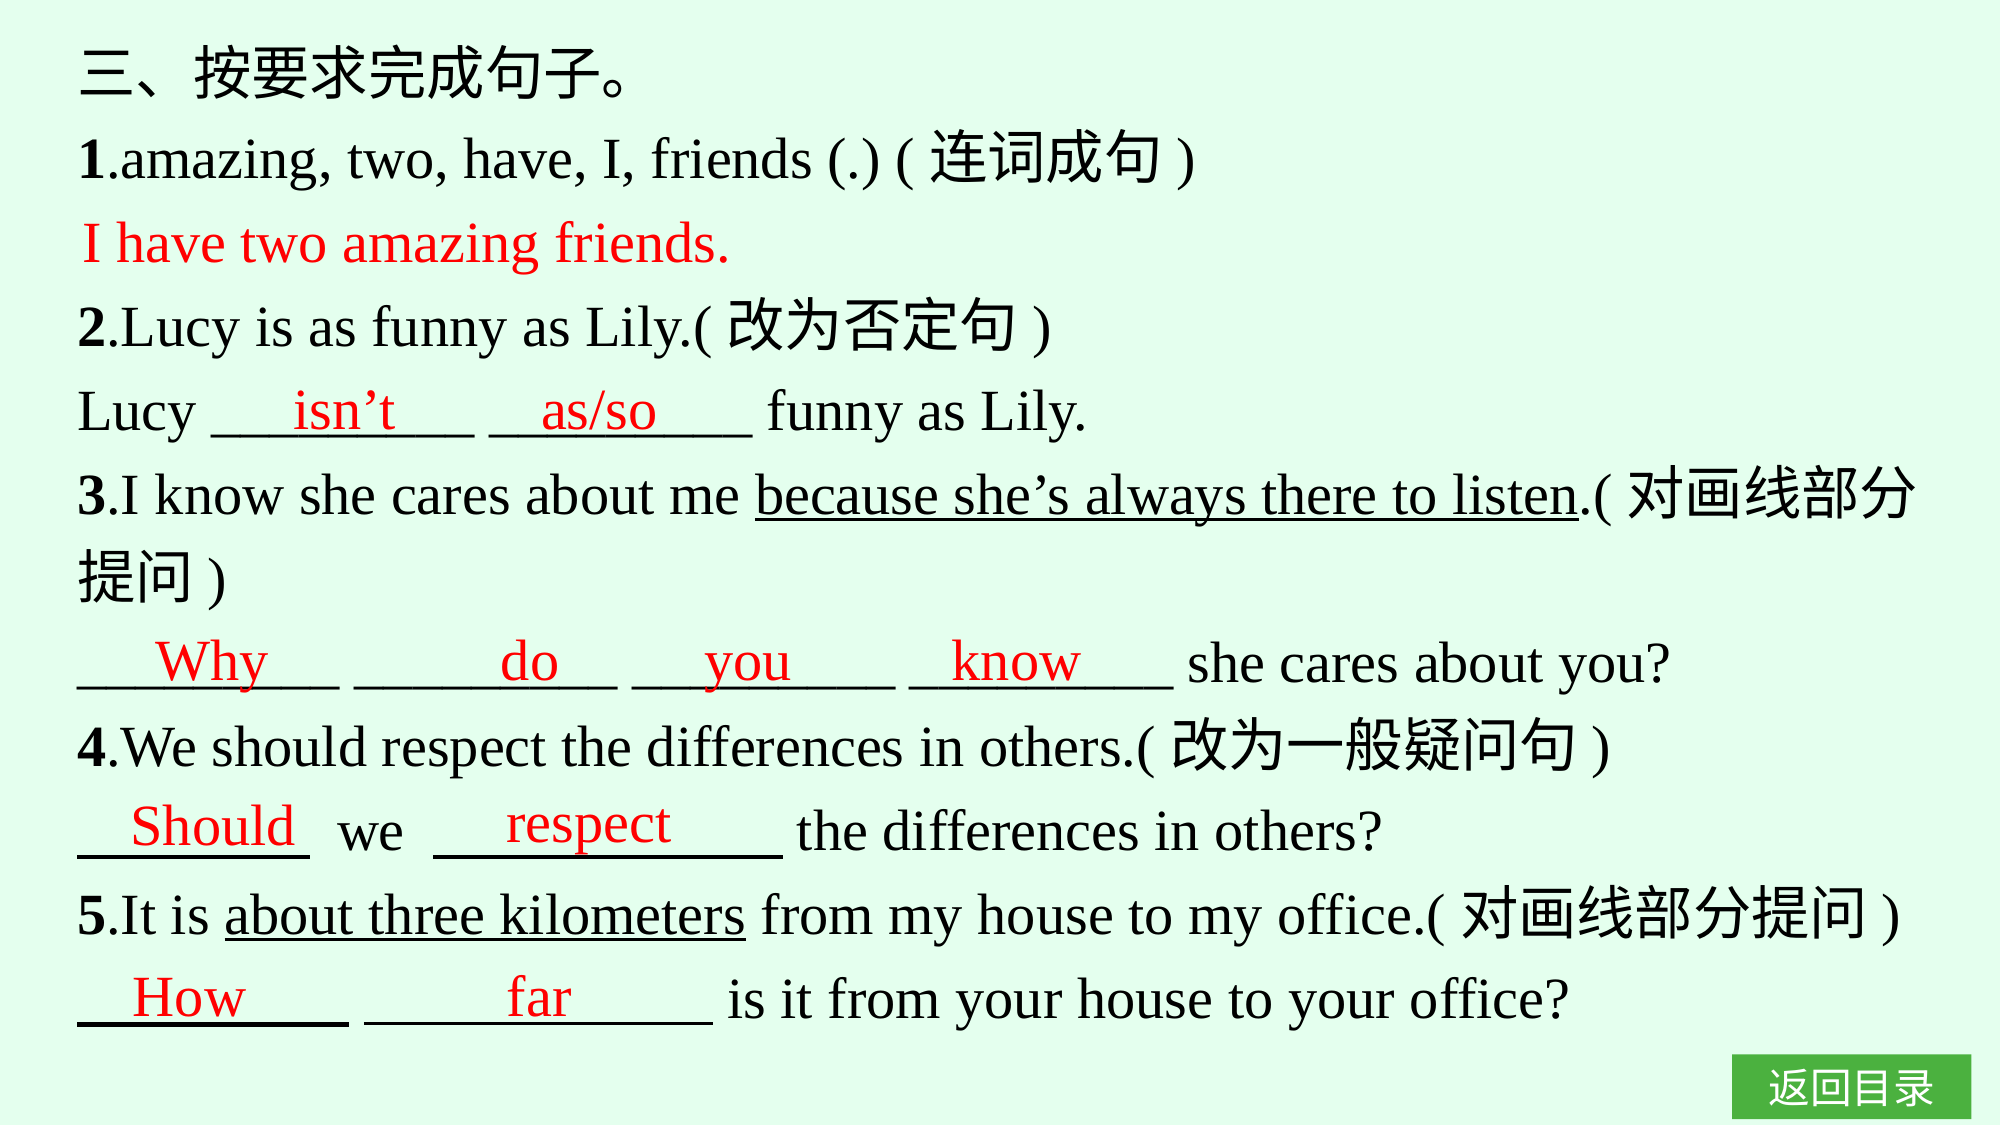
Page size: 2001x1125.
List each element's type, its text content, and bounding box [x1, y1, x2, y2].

text_box respect [491, 762, 687, 862]
text_box Why do you know [140, 600, 1097, 700]
text_box isn’t as/so [278, 350, 673, 449]
text_box How far [118, 936, 587, 1036]
text_box 三、按要求完成句子。 1.amazing, two, have, I, friends (.) (连词成句) 2.Lucy is as funny as Lily.(改为否定句) Lucy _________ _________ funny as Lily. 3.I know she cares about me because she’s always there to listen.(对画线部分提问) _________ _________ _________ _________ she cares about you? 4.We should respect the differences in others.(改为一般疑问句) we the differences in others? 5.It is about three kilometers from my house to my office.(对画线部分提问) is it from your house to your office? [62, 14, 1938, 1038]
text_box I have two amazing friends. [67, 183, 747, 282]
text_box Should [115, 765, 312, 864]
